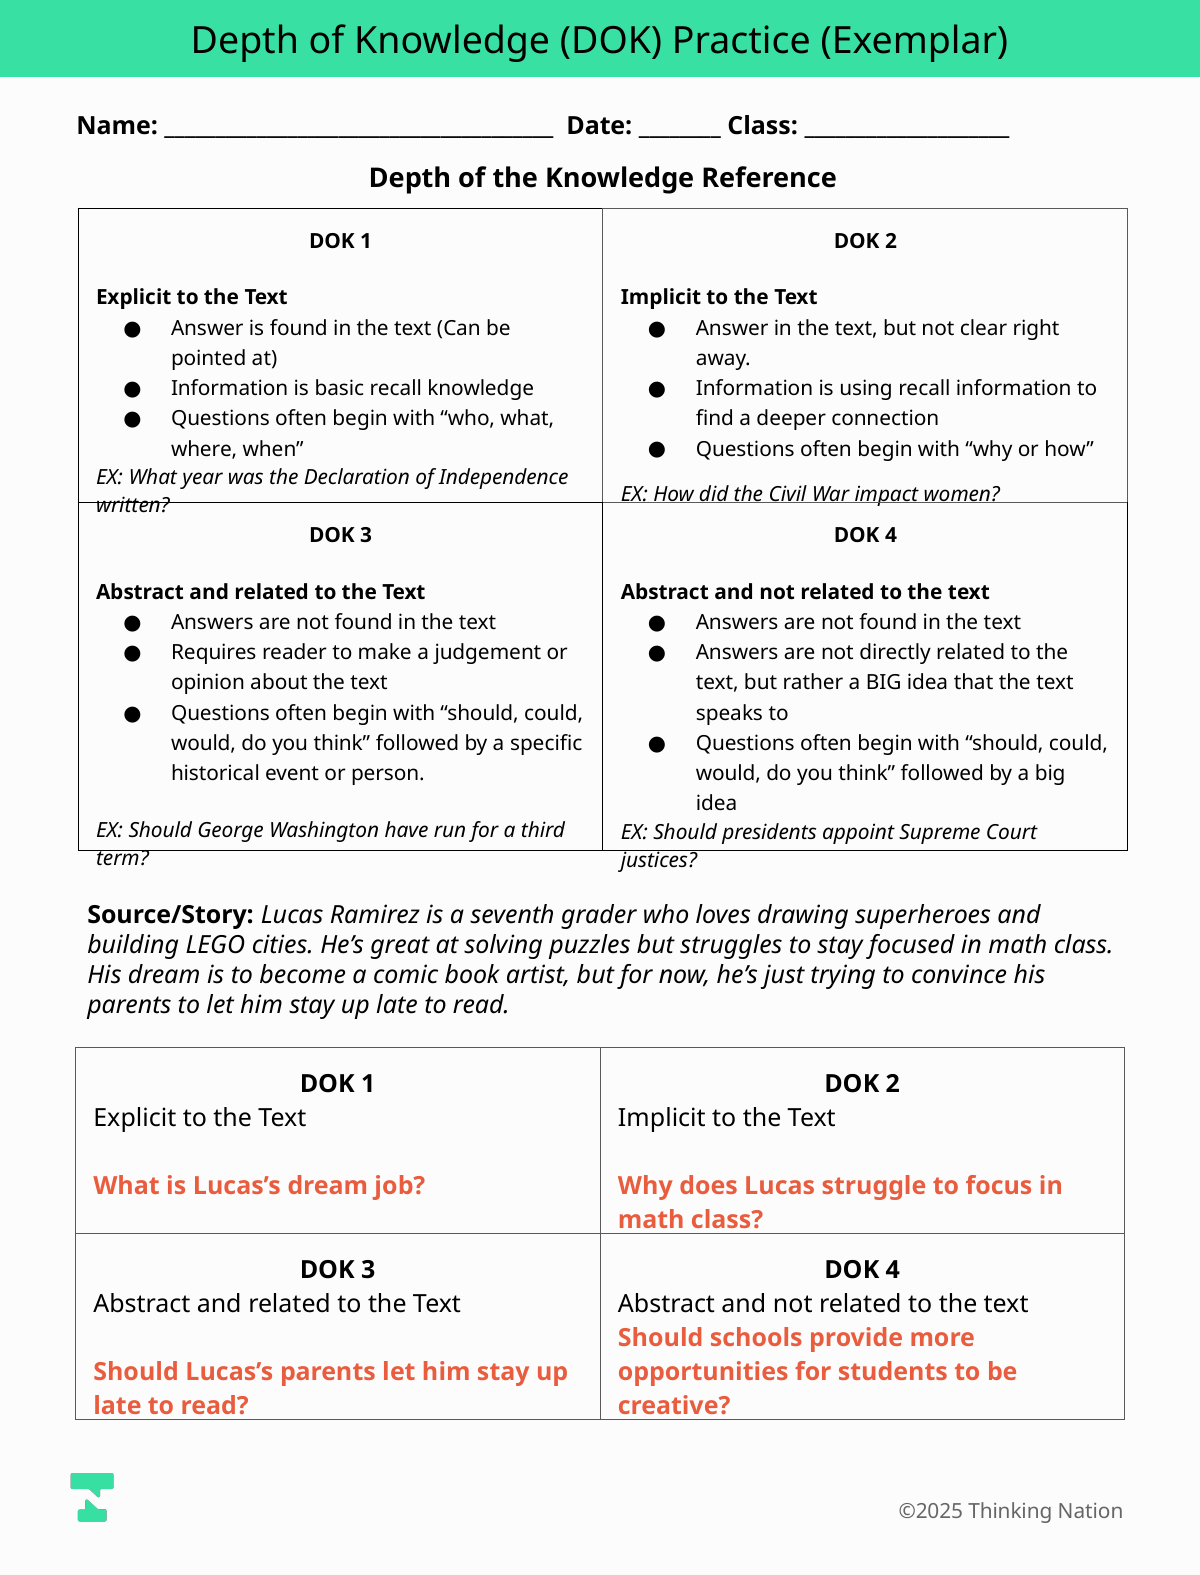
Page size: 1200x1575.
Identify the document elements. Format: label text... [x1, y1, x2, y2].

table_header DOK 2 Implicit to the Text Why does Lucas struggle to focus in math class? [601, 1048, 1124, 1233]
text_box Name: ______________________________________ Date: ________ Class: ____________________ [61, 94, 1145, 154]
table_cell DOK 3 Abstract and related to the Text Should Lucas’s parents let him stay up late to read? [76, 1234, 600, 1419]
text_box ©2025 Thinking Nation [854, 1483, 1139, 1532]
text_box Source/Story: Lucas Ramirez is a seventh grader who loves drawing superheroes and building LEGO cities. He’s great at solving puzzles but struggles to stay focused in math class. His dream is to become a comic book artist, but for now, he’s just trying to convince his parents to let him stay up late to read. [73, 884, 1133, 1033]
table_cell DOK 4 Abstract and not related to the text Answers are not found in the text Answers are not directly related to the text, but rather a BIG idea that the text speaks to Questions often begin with “should, could, would, do you think” followed by a big idea EX: Should presidents appoint Supreme Court justices? [603, 503, 1127, 850]
table_header DOK 1 Explicit to the Text Answer is found in the text (Can be pointed at) Information is basic recall knowledge Questions often begin with “who, what, where, when” EX: What year was the Declaration of Independence written? [79, 209, 602, 502]
table_cell DOK 4 Abstract and not related to the text Should schools provide more opportunities for students to be creative? [601, 1234, 1124, 1419]
table_header DOK 2 Implicit to the Text Answer in the text, but not clear right away. Information is using recall information to find a deeper connection Questions often begin with “why or how” EX: How did the Civil War impact women? [603, 209, 1127, 502]
table_header DOK 1 Explicit to the Text What is Lucas’s dream job? [76, 1048, 600, 1233]
table_cell DOK 3 Abstract and related to the Text Answers are not found in the text Requires reader to make a judgement or opinion about the text Questions often begin with “should, could, would, do you think” followed by a specific historical event or person. EX: Should George Washington have run for a third term? [79, 503, 602, 850]
text_box Depth of Knowledge (DOK) Practice (Exemplar) [0, 0, 1200, 77]
picture [58, 1463, 126, 1531]
text_box Depth of the Knowledge Reference [73, 154, 1133, 208]
